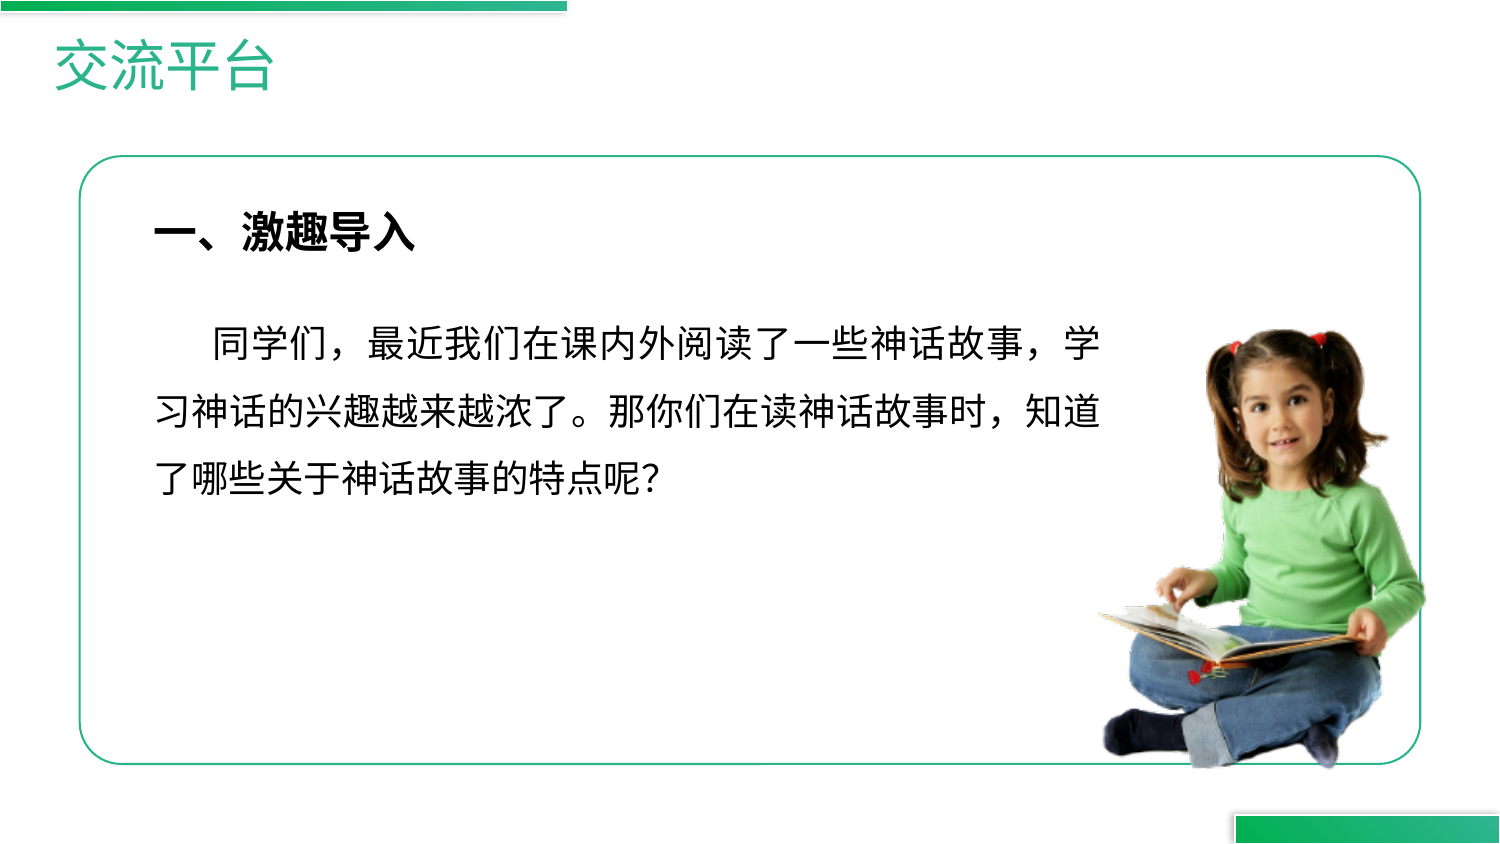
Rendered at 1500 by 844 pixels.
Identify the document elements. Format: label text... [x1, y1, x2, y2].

text_box 一、激趣导入 [142, 198, 556, 263]
picture [1097, 328, 1426, 770]
text_box 同学们，最近我们在课内外阅读了一些神话故事，学习神话的兴趣越来越浓了。那你们在读神话故事时，知道了哪些关于神话故事的特点呢？ [142, 292, 1114, 506]
list 交流平台 [41, 32, 382, 94]
